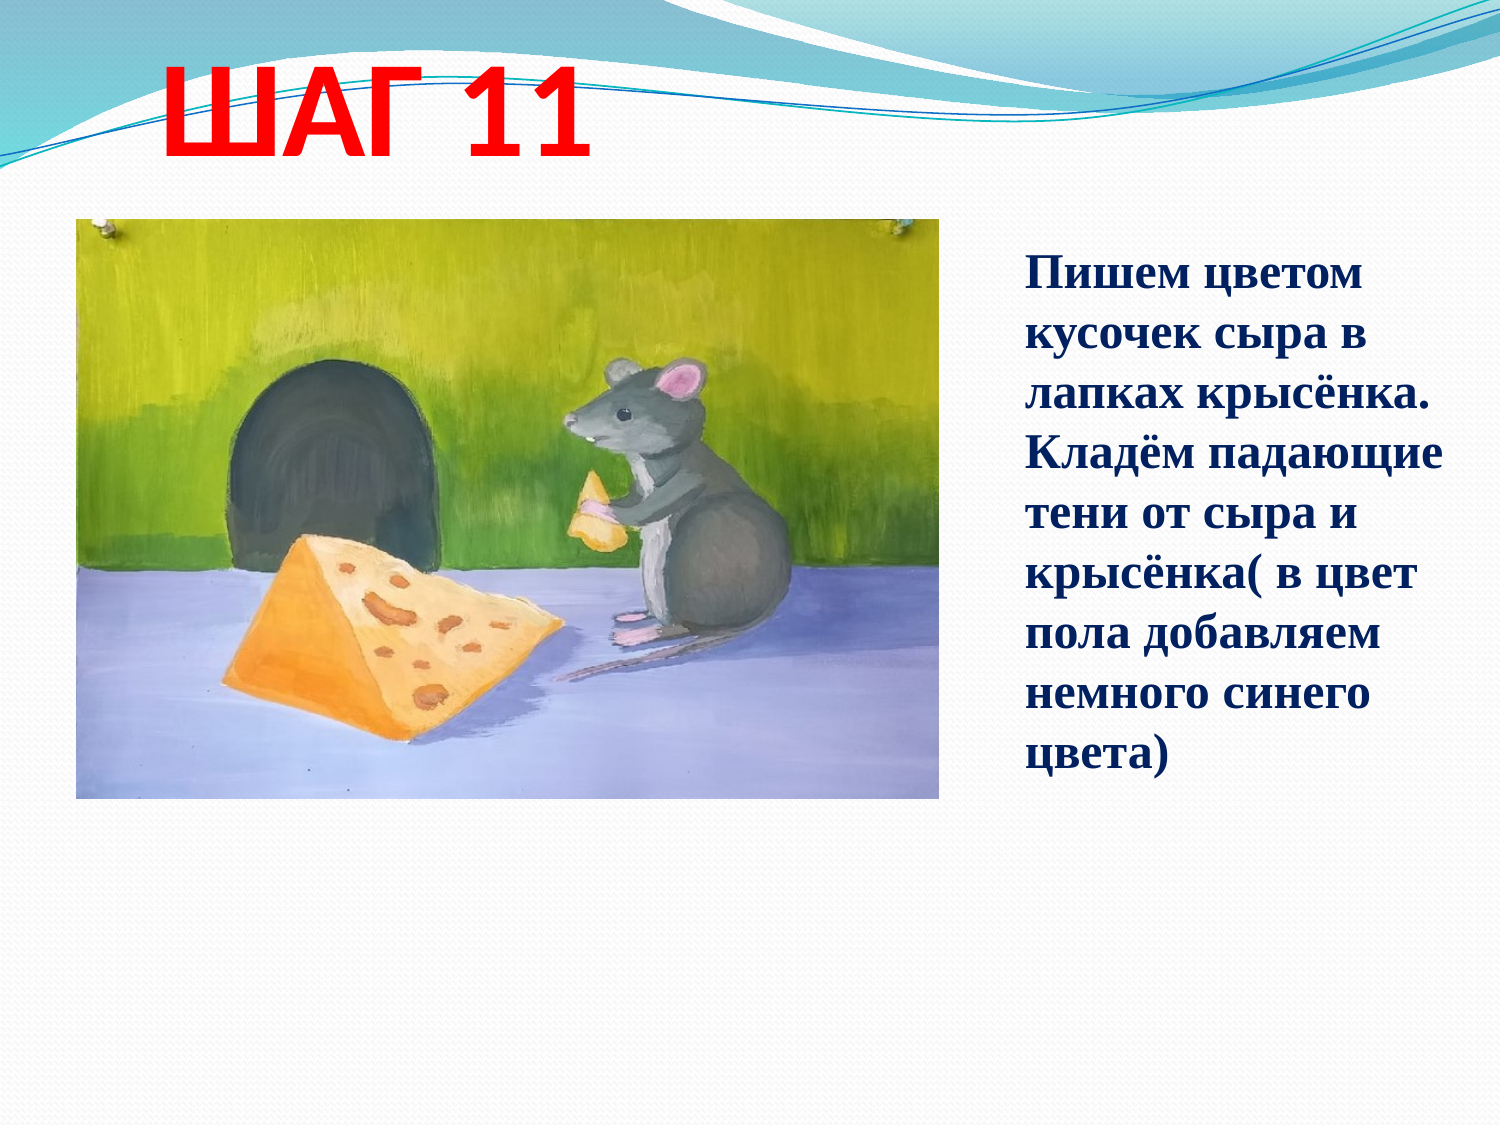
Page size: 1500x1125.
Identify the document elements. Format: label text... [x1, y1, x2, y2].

text_box Пишем цветом кусочек сыра в лапках крысёнка. Кладём падающие тени от сыра и крысёнка( в цвет пола добавляем немного синего цвета) [1009, 181, 1500, 787]
title ШАГ 11 [159, 0, 1463, 185]
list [76, 219, 940, 799]
